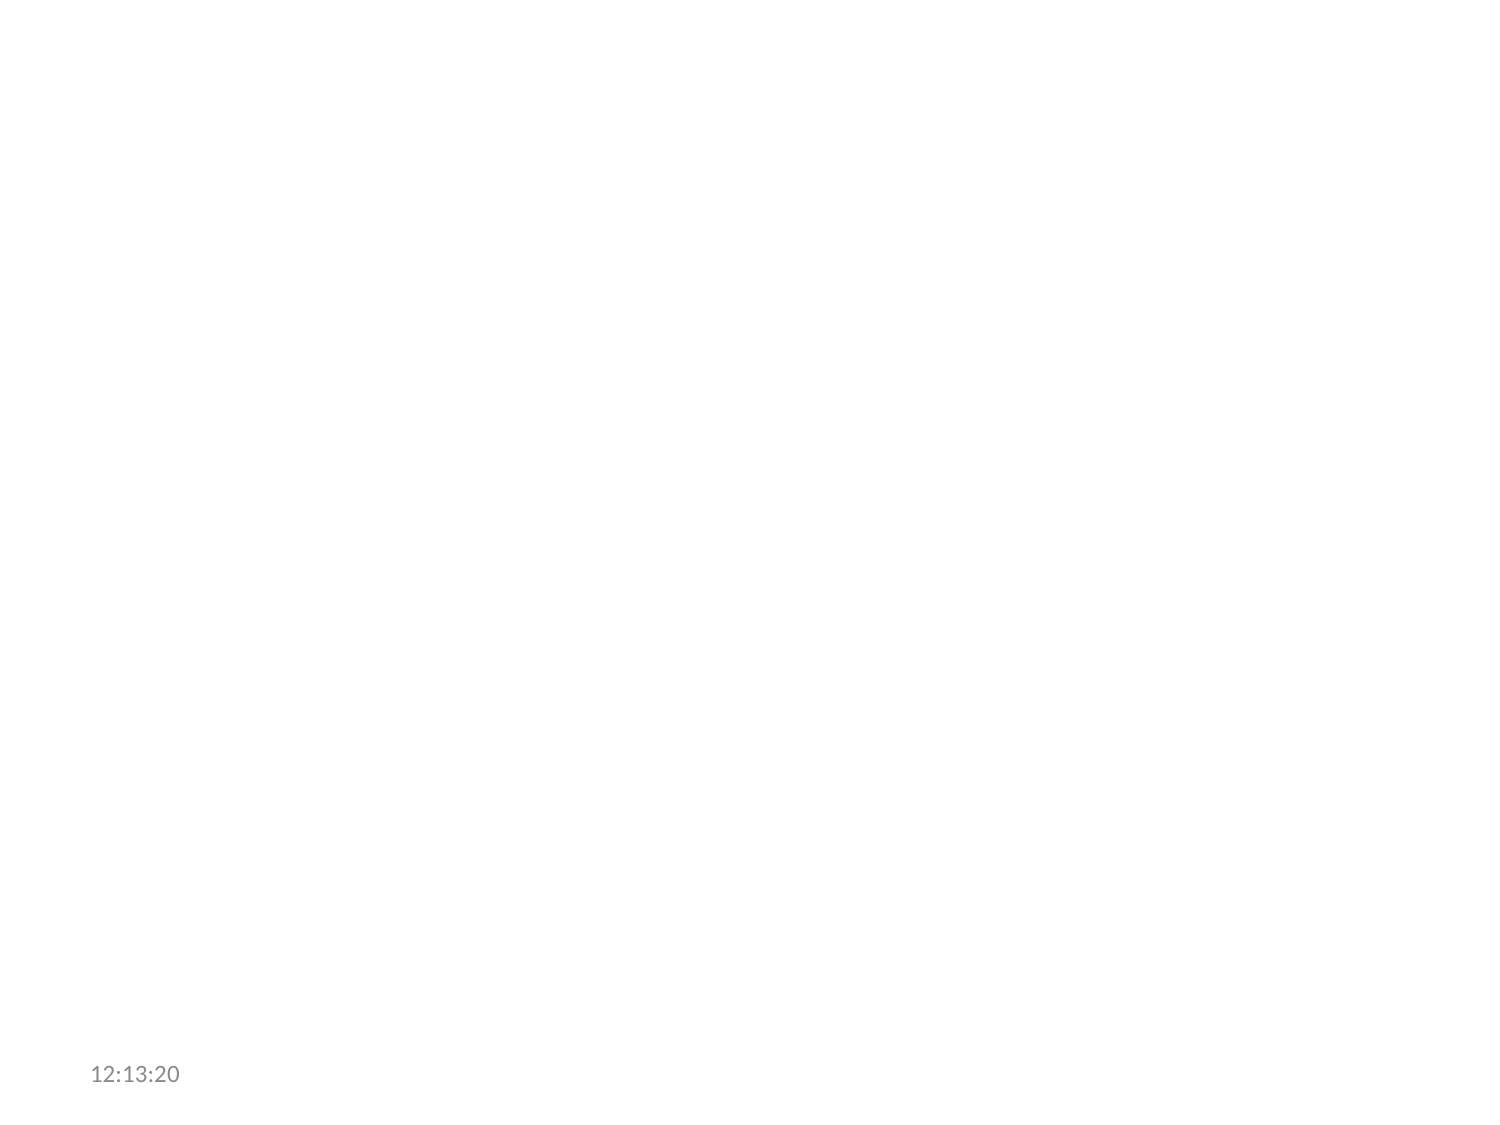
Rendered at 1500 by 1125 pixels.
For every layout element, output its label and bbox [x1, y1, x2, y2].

slide_number [75, 1042, 425, 1103]
